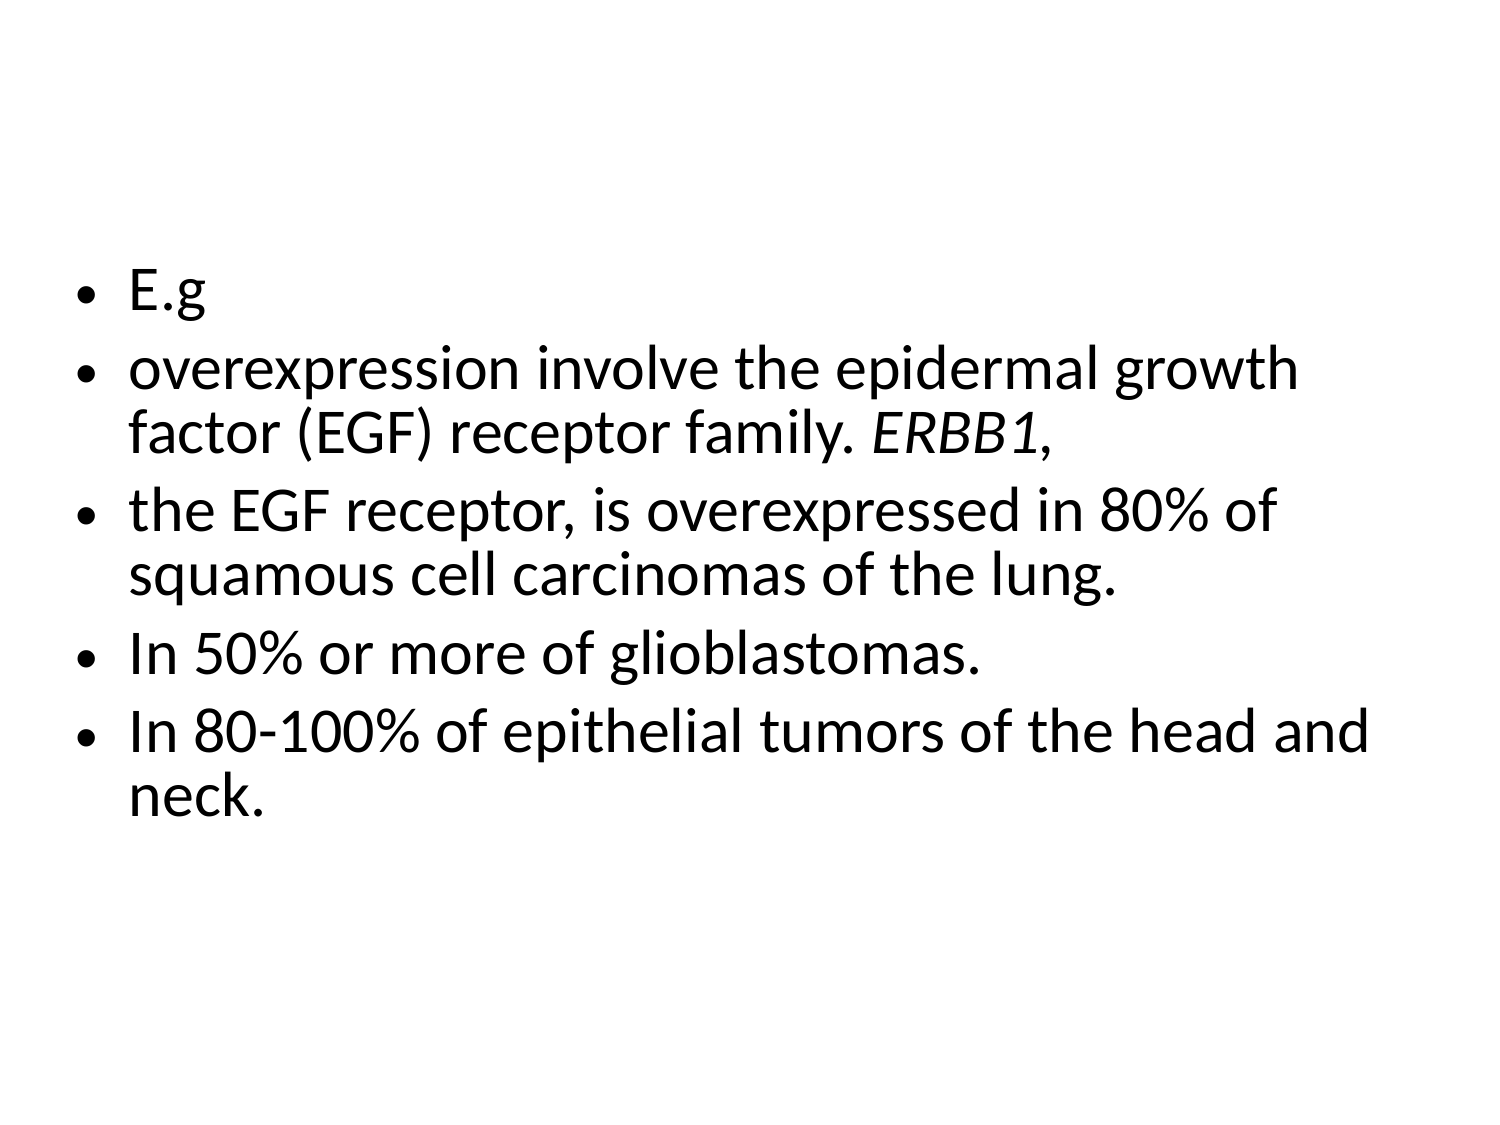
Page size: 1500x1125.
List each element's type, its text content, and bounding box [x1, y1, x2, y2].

list E.g overexpression involve the epidermal growth factor (EGF) receptor family. ERBB1, the EGF receptor, is overexpressed in 80% of squamous cell carcinomas of the lung. In 50% or more of glioblastomas. In 80-100% of epithelial tumors of the head and neck. [75, 262, 1425, 1005]
